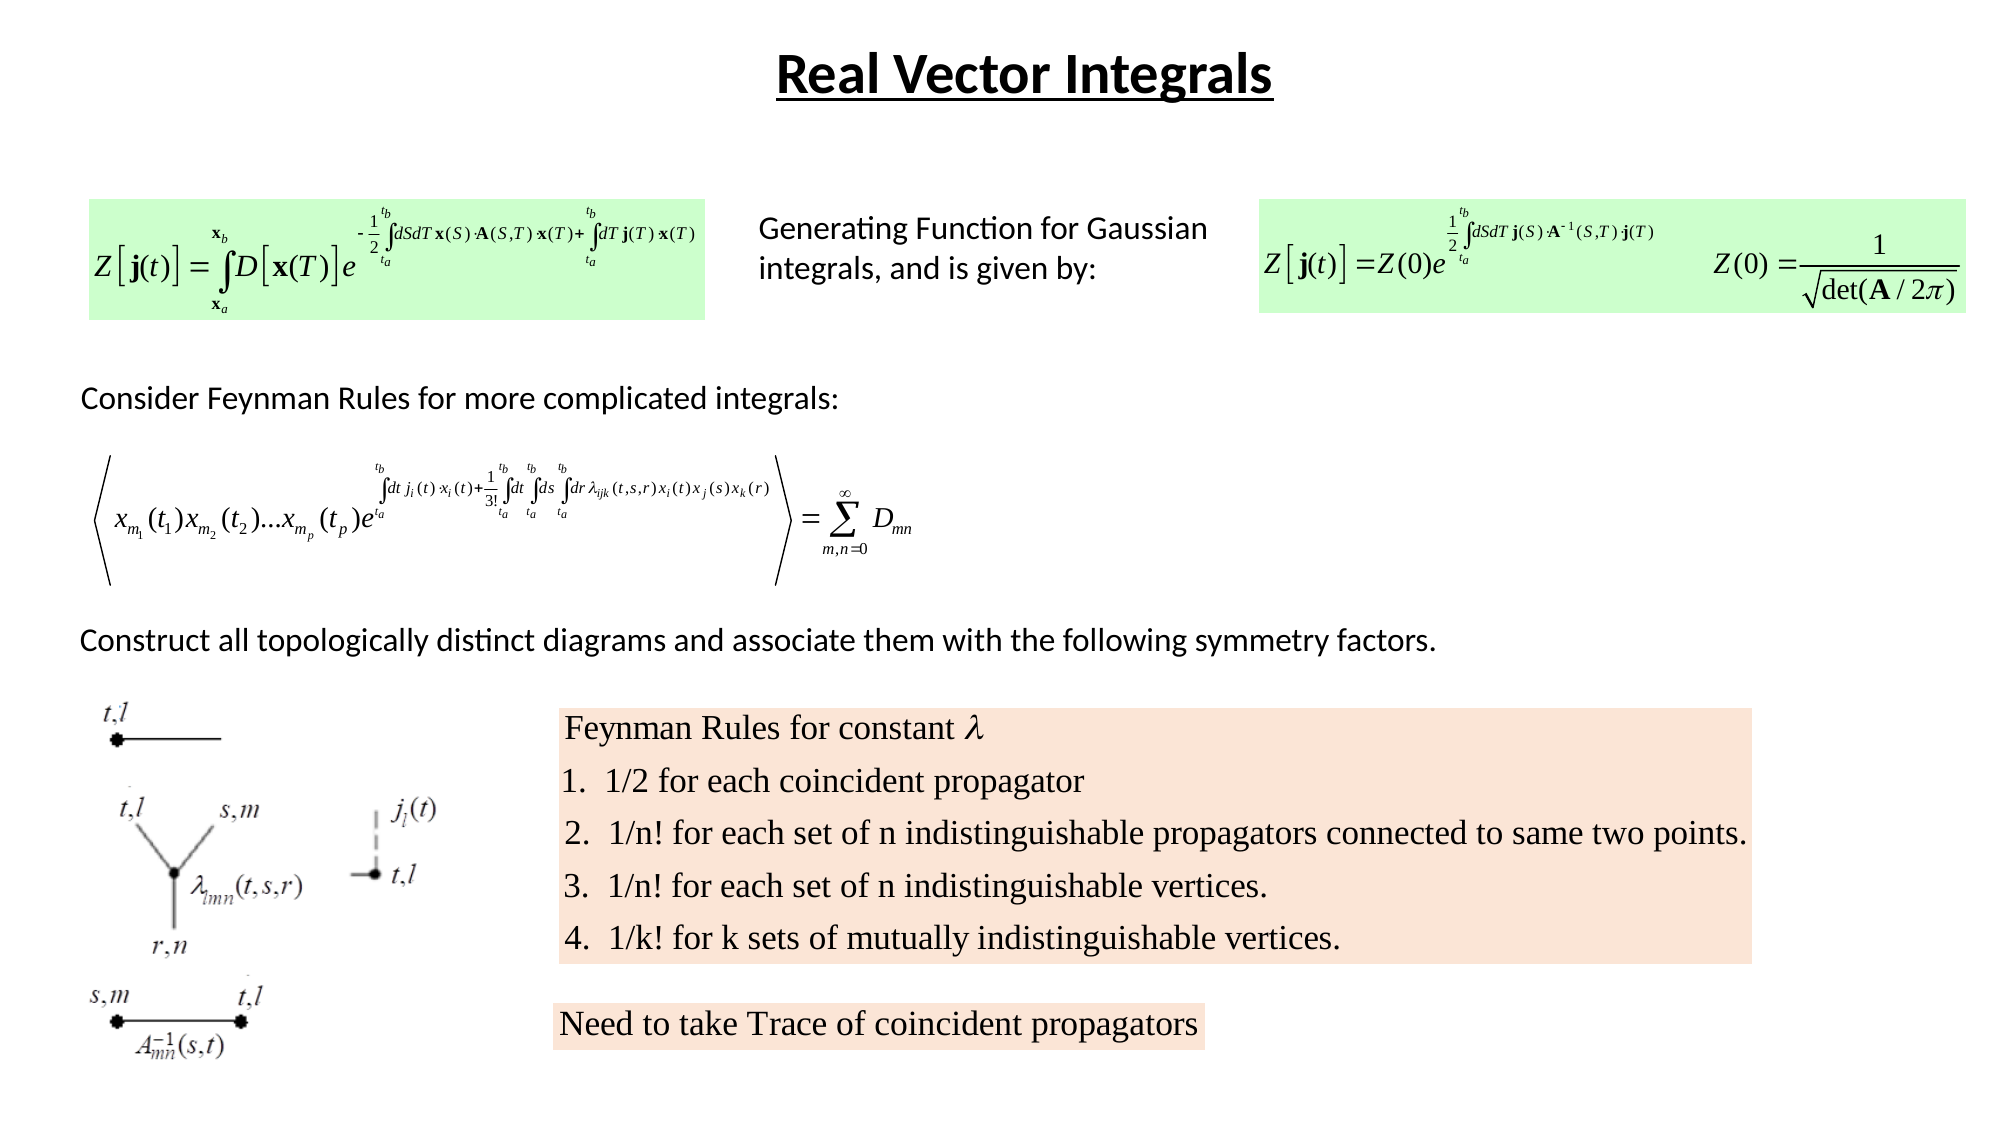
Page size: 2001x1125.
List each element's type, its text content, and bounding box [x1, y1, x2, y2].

title Real Vector Integrals [630, 35, 1420, 115]
text_box Construct all topologically distinct diagrams and associate them with the following symmetry factors. [65, 610, 1488, 666]
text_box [88, 450, 921, 590]
picture [70, 690, 452, 1071]
text_box Consider Feynman Rules for more complicated integrals: [66, 368, 898, 424]
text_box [1258, 198, 1966, 314]
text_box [552, 1002, 1205, 1050]
text_box Generating Function for Gaussian integrals, and is given by: [743, 198, 1256, 294]
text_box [88, 198, 705, 320]
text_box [559, 707, 1752, 964]
